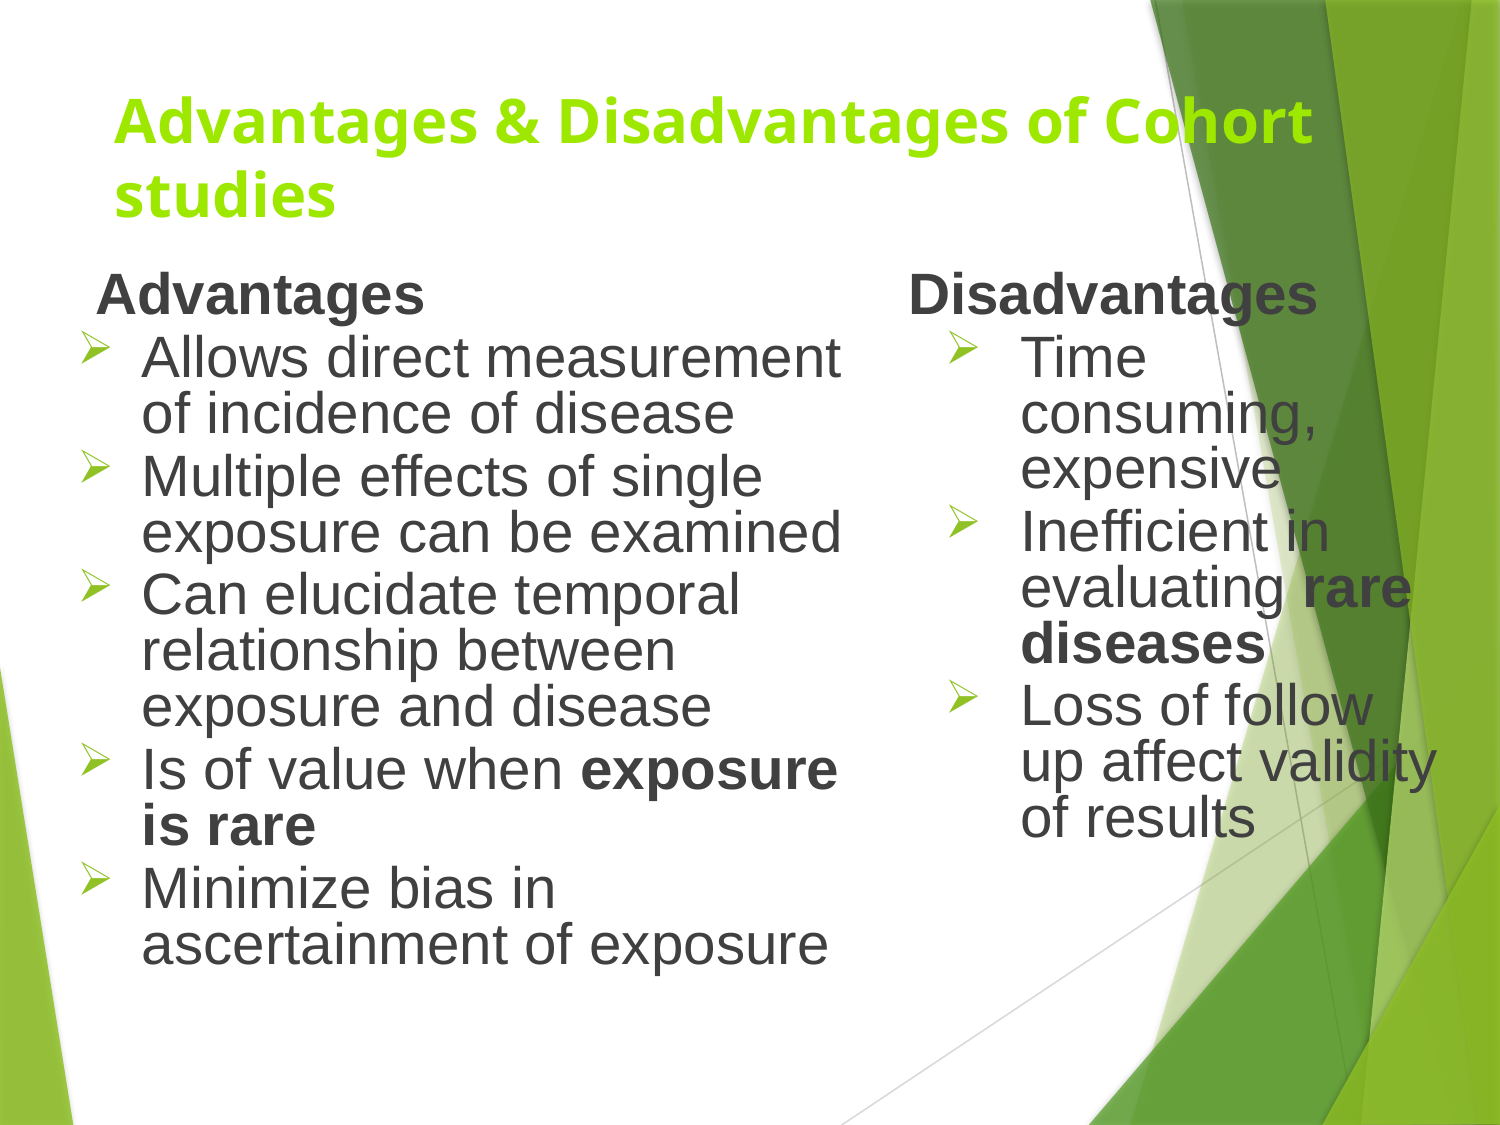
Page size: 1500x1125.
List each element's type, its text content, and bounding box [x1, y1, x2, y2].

list Advantages Allows direct measurement of incidence of disease Multiple effects of single exposure can be examined Can elucidate temporal relationship between exposure and disease Is of value when exposure is rare Minimize bias in ascertainment of exposure [62, 262, 900, 1067]
list Disadvantages Time consuming, expensive Inefficient in evaluating rare diseases Loss of follow up affect validity of results [875, 262, 1463, 986]
title Advantages & Disadvantages of Cohort studies [99, 75, 1450, 238]
